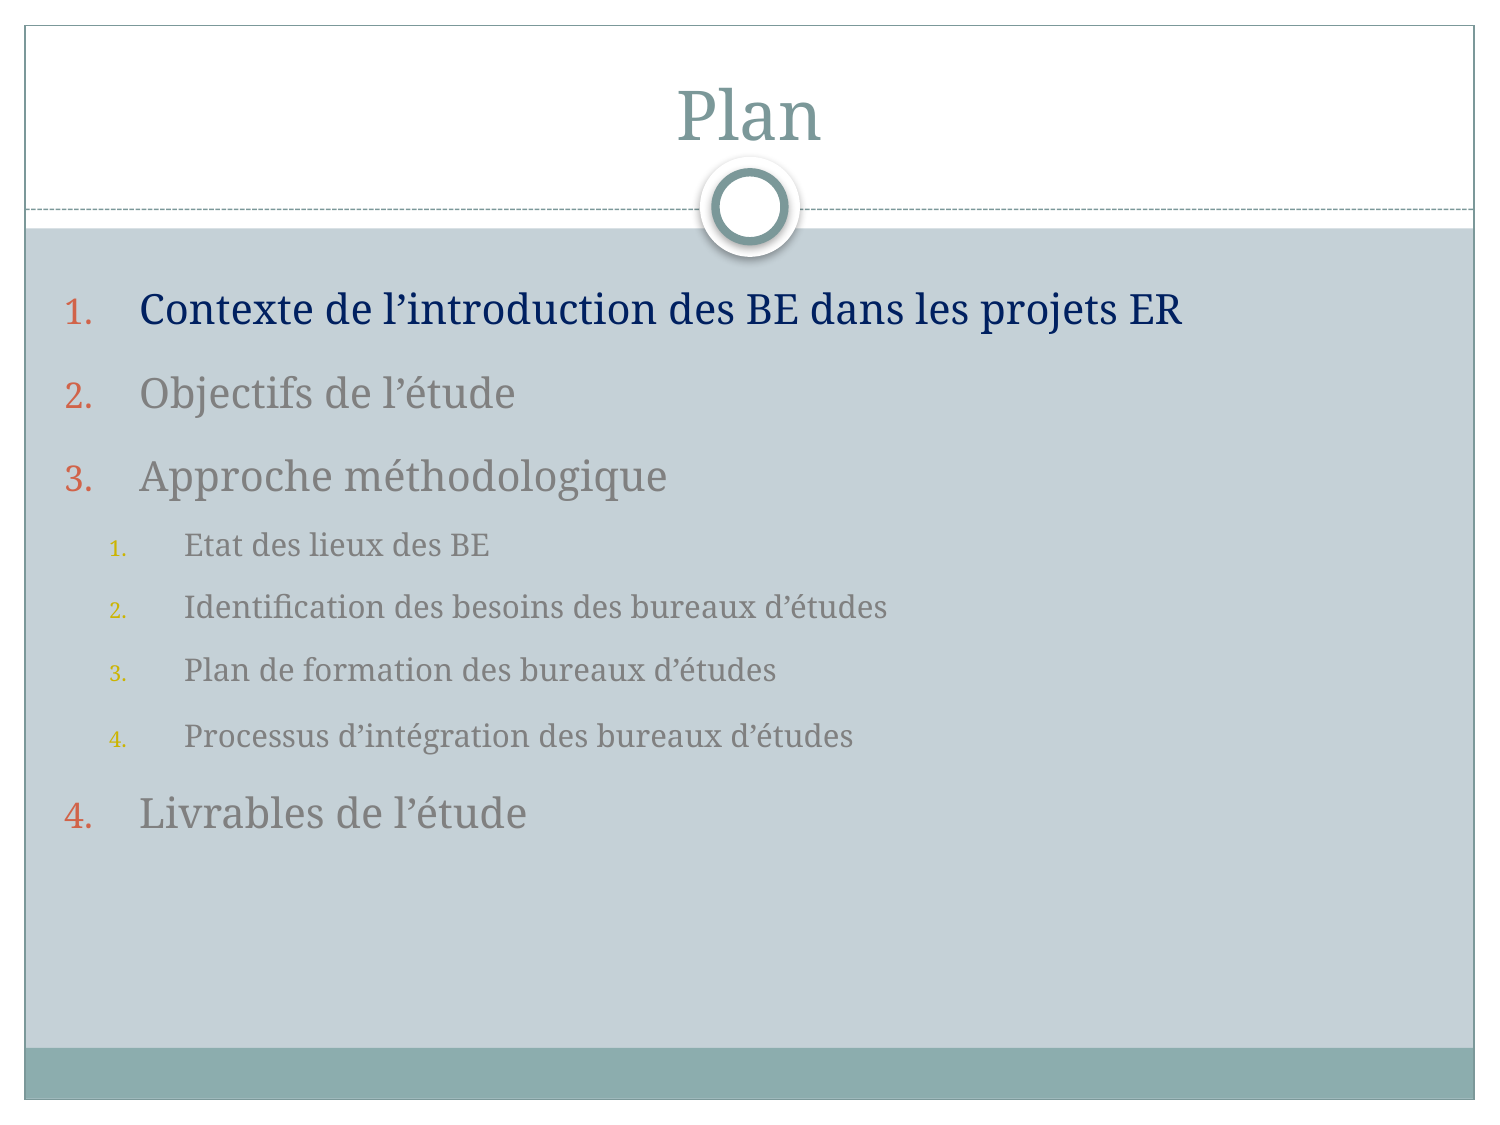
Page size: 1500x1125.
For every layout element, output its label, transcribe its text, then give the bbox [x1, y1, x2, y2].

title Plan [49, 37, 1450, 162]
list Contexte de l’introduction des BE dans les projets ER Objectifs de l’étude Approche méthodologique Etat des lieux des BE Identification des besoins des bureaux d’études Plan de formation des bureaux d’études Processus d’intégration des bureaux d’études Livrables de l’étude [49, 250, 1445, 1001]
